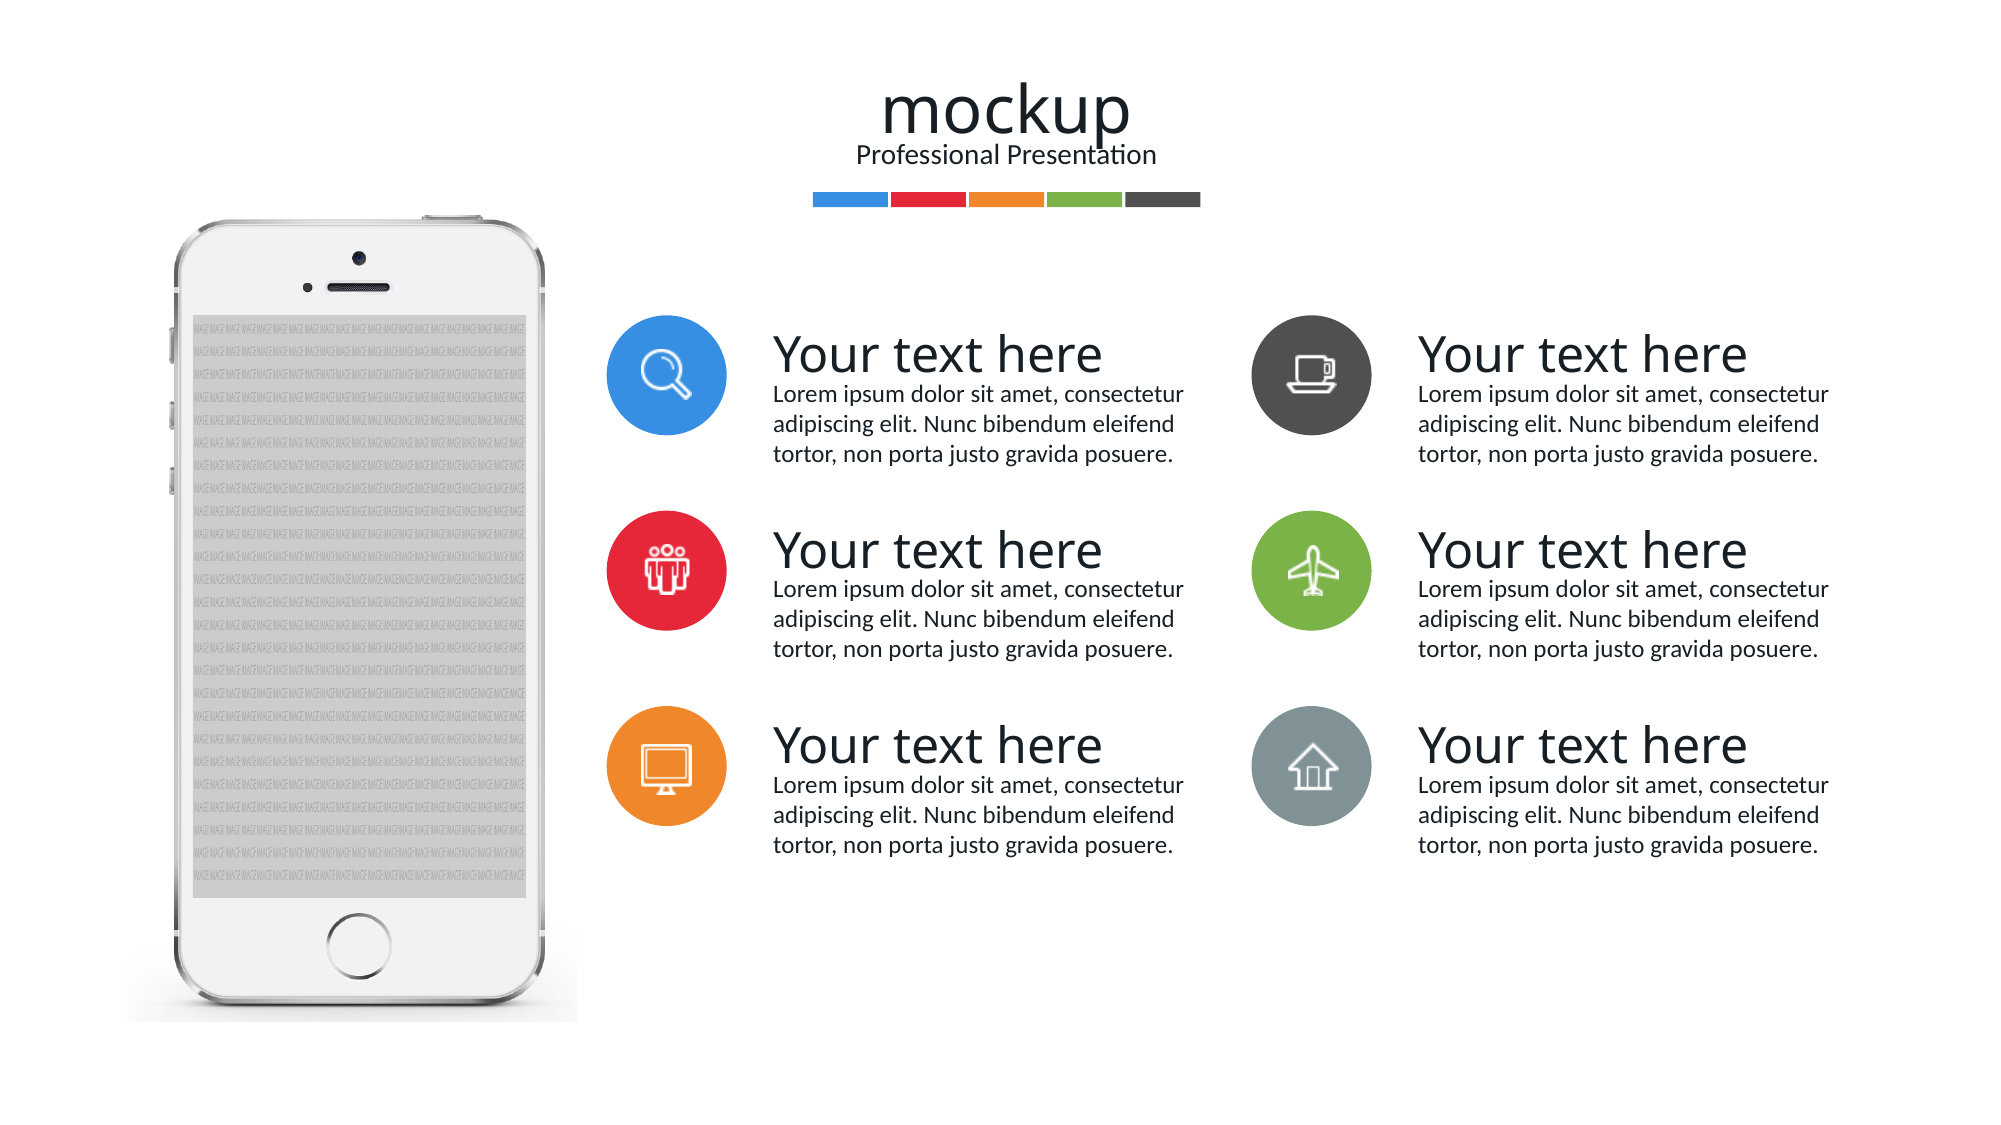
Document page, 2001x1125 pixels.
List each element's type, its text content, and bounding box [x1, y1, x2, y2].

text_box Lorem ipsum dolor sit amet, consectetur adipiscing elit. Nunc bibendum eleifend tortor, non porta justo gravida posuere. [758, 390, 1234, 475]
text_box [6, 59, 2000, 208]
picture [641, 349, 692, 400]
text_box Your text here [758, 315, 1234, 390]
text_box Lorem ipsum dolor sit amet, consectetur adipiscing elit. Nunc bibendum eleifend tortor, non porta justo gravida posuere. [758, 781, 1234, 866]
text_box [605, 705, 728, 828]
text_box [605, 509, 728, 632]
text_box Lorem ipsum dolor sit amet, consectetur adipiscing elit. Nunc bibendum eleifend tortor, non porta justo gravida posuere. [758, 586, 1234, 671]
text_box [1250, 705, 1373, 828]
text_box Your text here [758, 510, 1234, 586]
text_box Your text here [1403, 706, 1879, 781]
text_box [1250, 314, 1373, 437]
text_box [1250, 509, 1373, 632]
text_box Your text here [1403, 315, 1879, 390]
picture [1288, 545, 1339, 596]
picture [1286, 349, 1337, 400]
text_box Your text here [758, 706, 1234, 781]
text_box Lorem ipsum dolor sit amet, consectetur adipiscing elit. Nunc bibendum eleifend tortor, non porta justo gravida posuere. [1403, 586, 1879, 671]
text_box Your text here [1403, 510, 1879, 586]
text_box Lorem ipsum dolor sit amet, consectetur adipiscing elit. Nunc bibendum eleifend tortor, non porta justo gravida posuere. [1403, 781, 1879, 866]
text_box [605, 314, 728, 437]
picture [1288, 741, 1339, 792]
picture [641, 744, 692, 795]
picture [642, 544, 693, 595]
text_box Lorem ipsum dolor sit amet, consectetur adipiscing elit. Nunc bibendum eleifend tortor, non porta justo gravida posuere. [1403, 390, 1879, 475]
picture [127, 215, 577, 1022]
